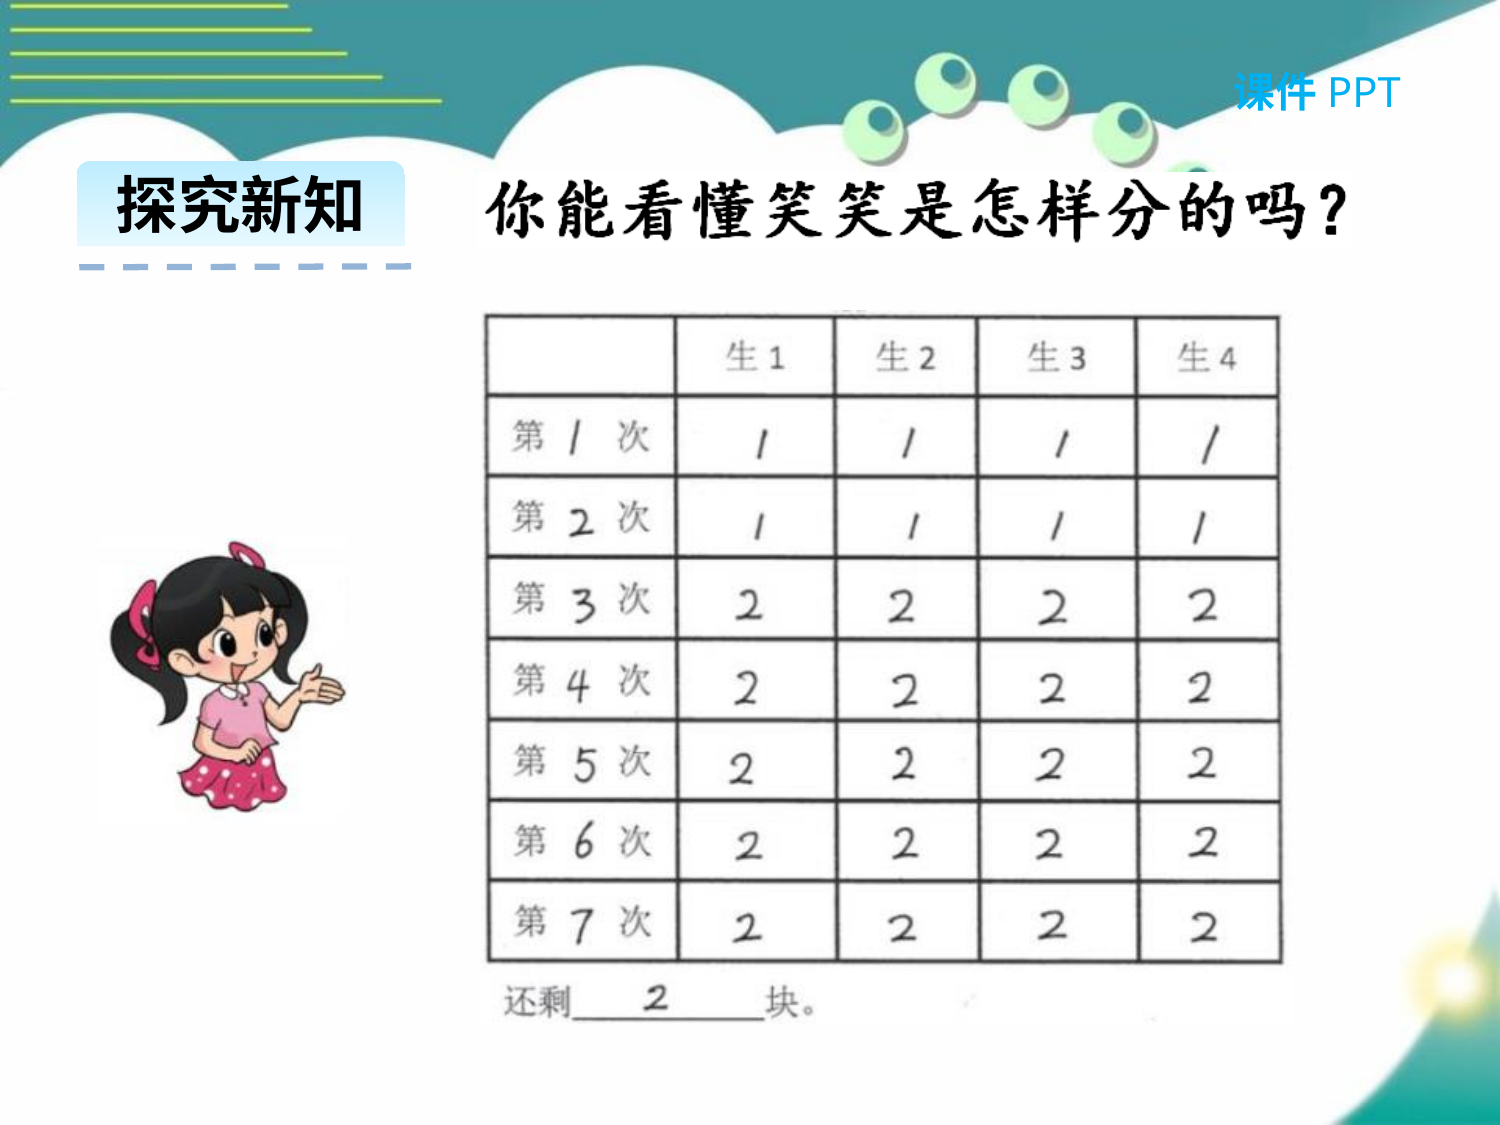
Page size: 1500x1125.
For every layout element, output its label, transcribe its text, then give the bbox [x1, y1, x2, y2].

text_box 课件PPT [1218, 58, 1418, 124]
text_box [76, 160, 420, 268]
picture [0, 0, 1500, 1125]
